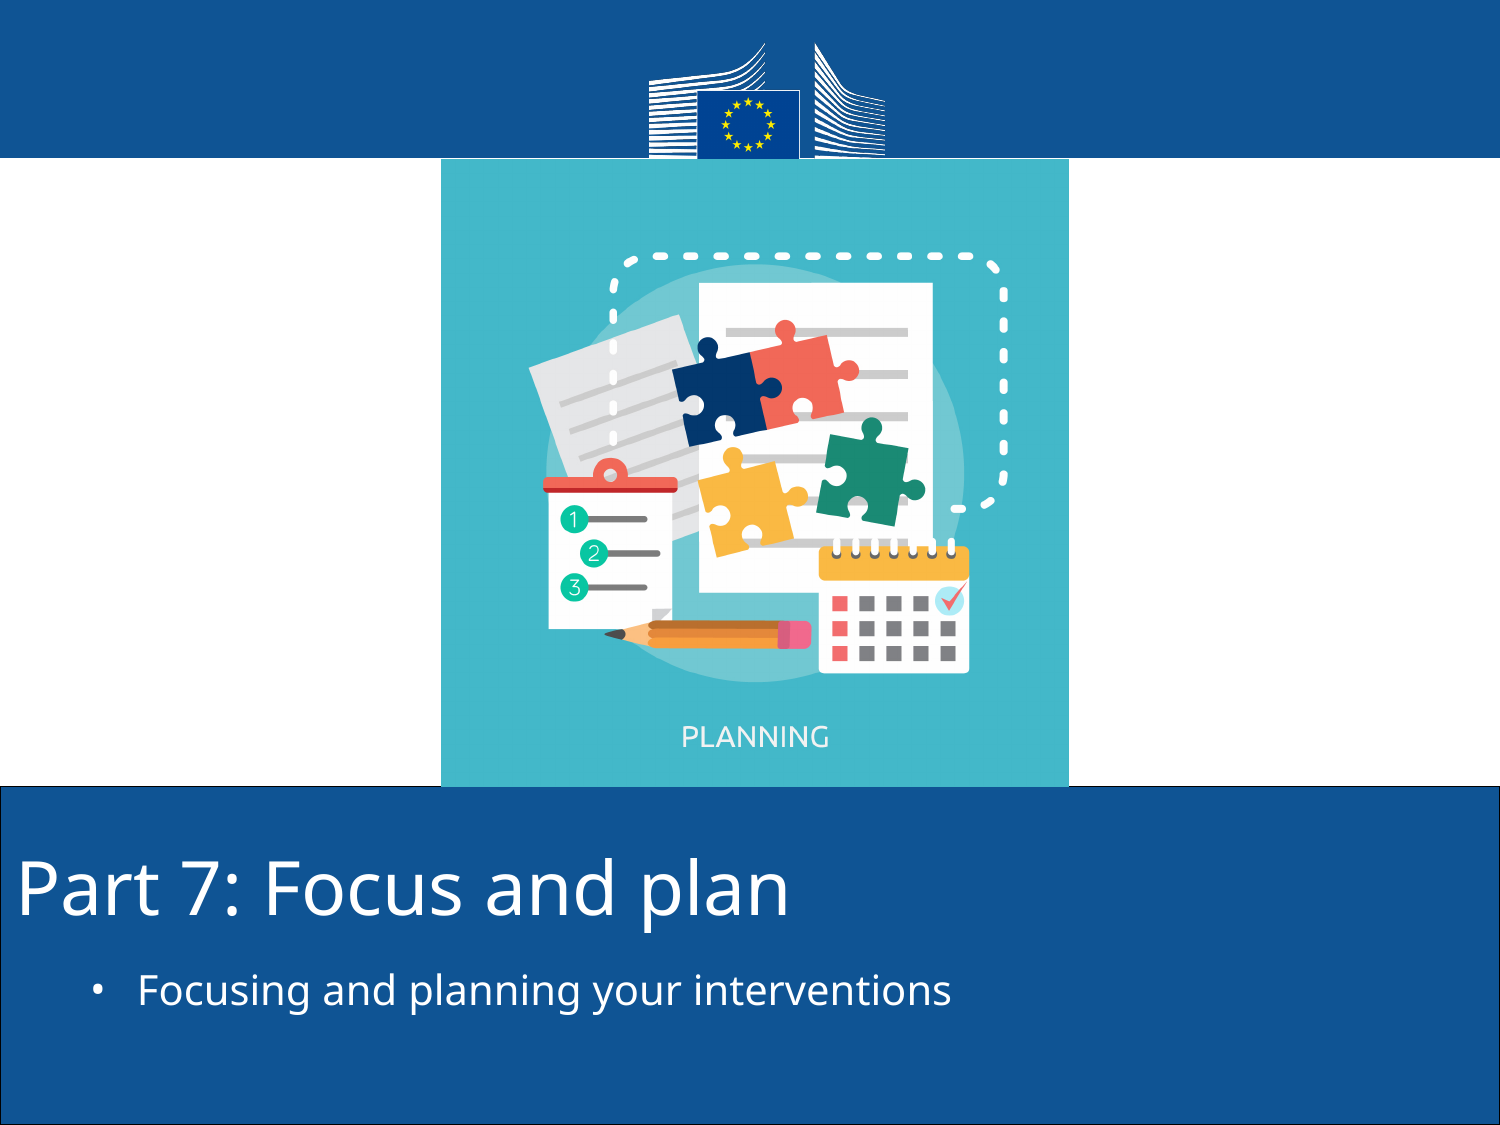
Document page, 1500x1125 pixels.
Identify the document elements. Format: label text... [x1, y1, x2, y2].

picture [441, 42, 1069, 787]
text_box Part 7: Focus and plan Focusing and planning your interventions [0, 786, 1500, 1125]
